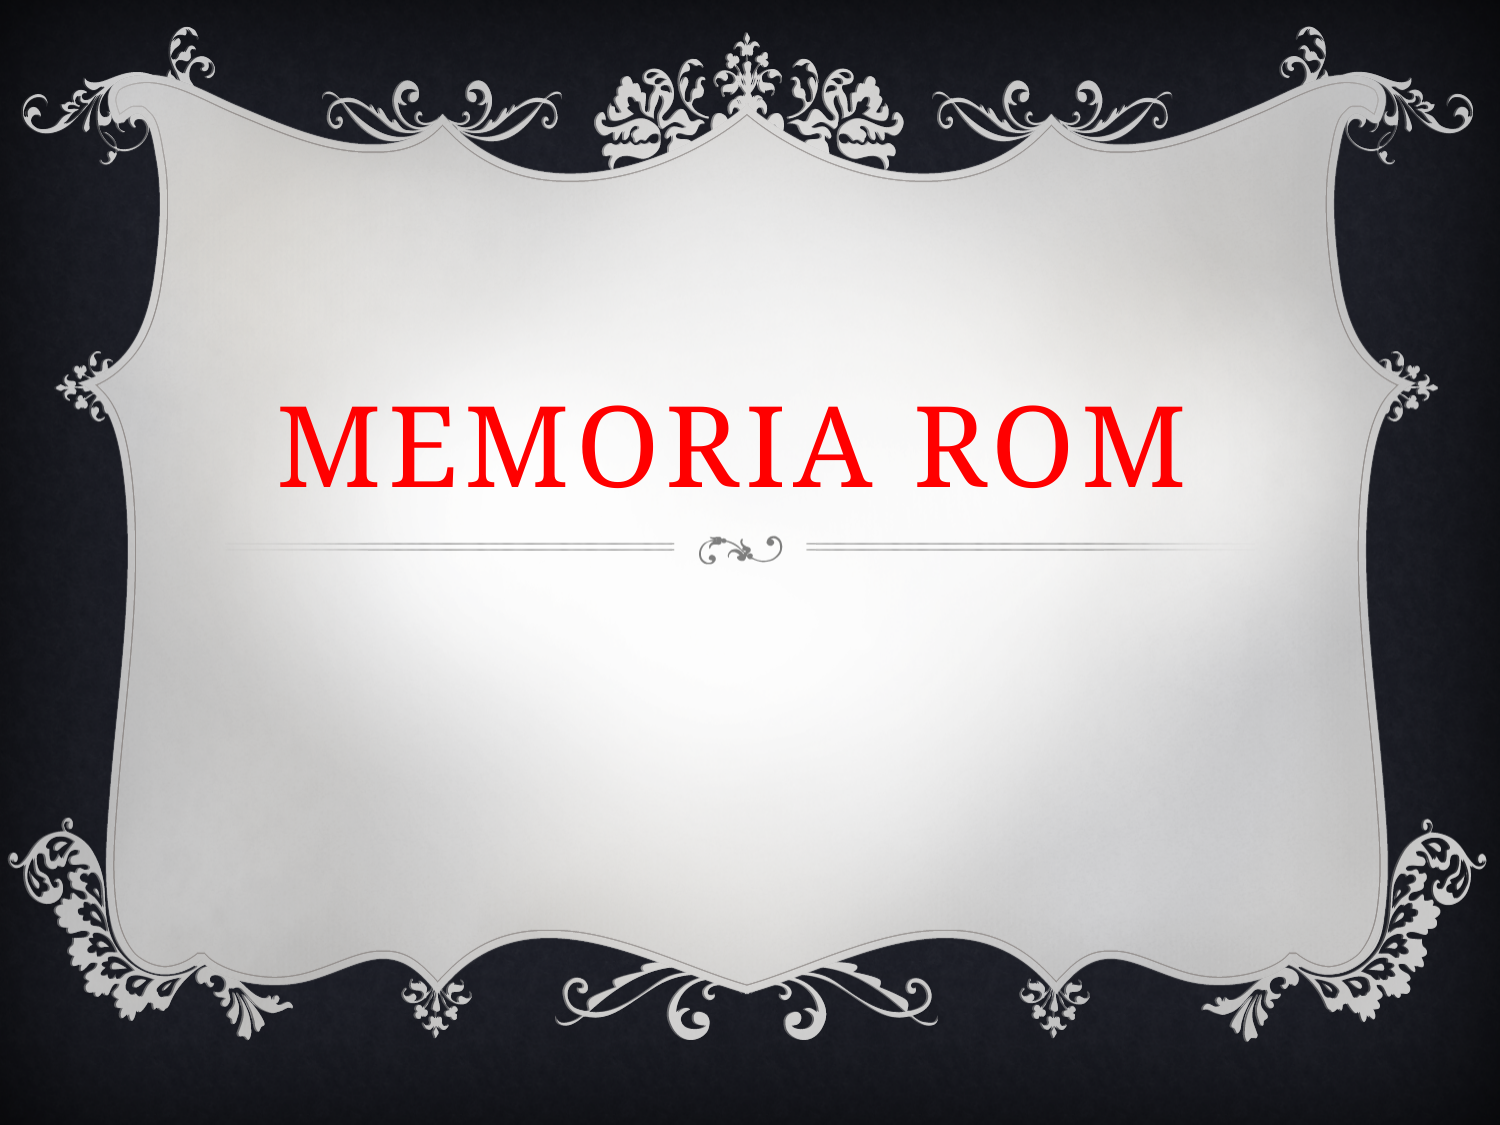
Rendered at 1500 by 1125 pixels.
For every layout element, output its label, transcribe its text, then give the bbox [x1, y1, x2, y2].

picture [0, 0, 1500, 459]
picture [0, 613, 1500, 1125]
title MEMORIA ROM [225, 305, 1275, 518]
